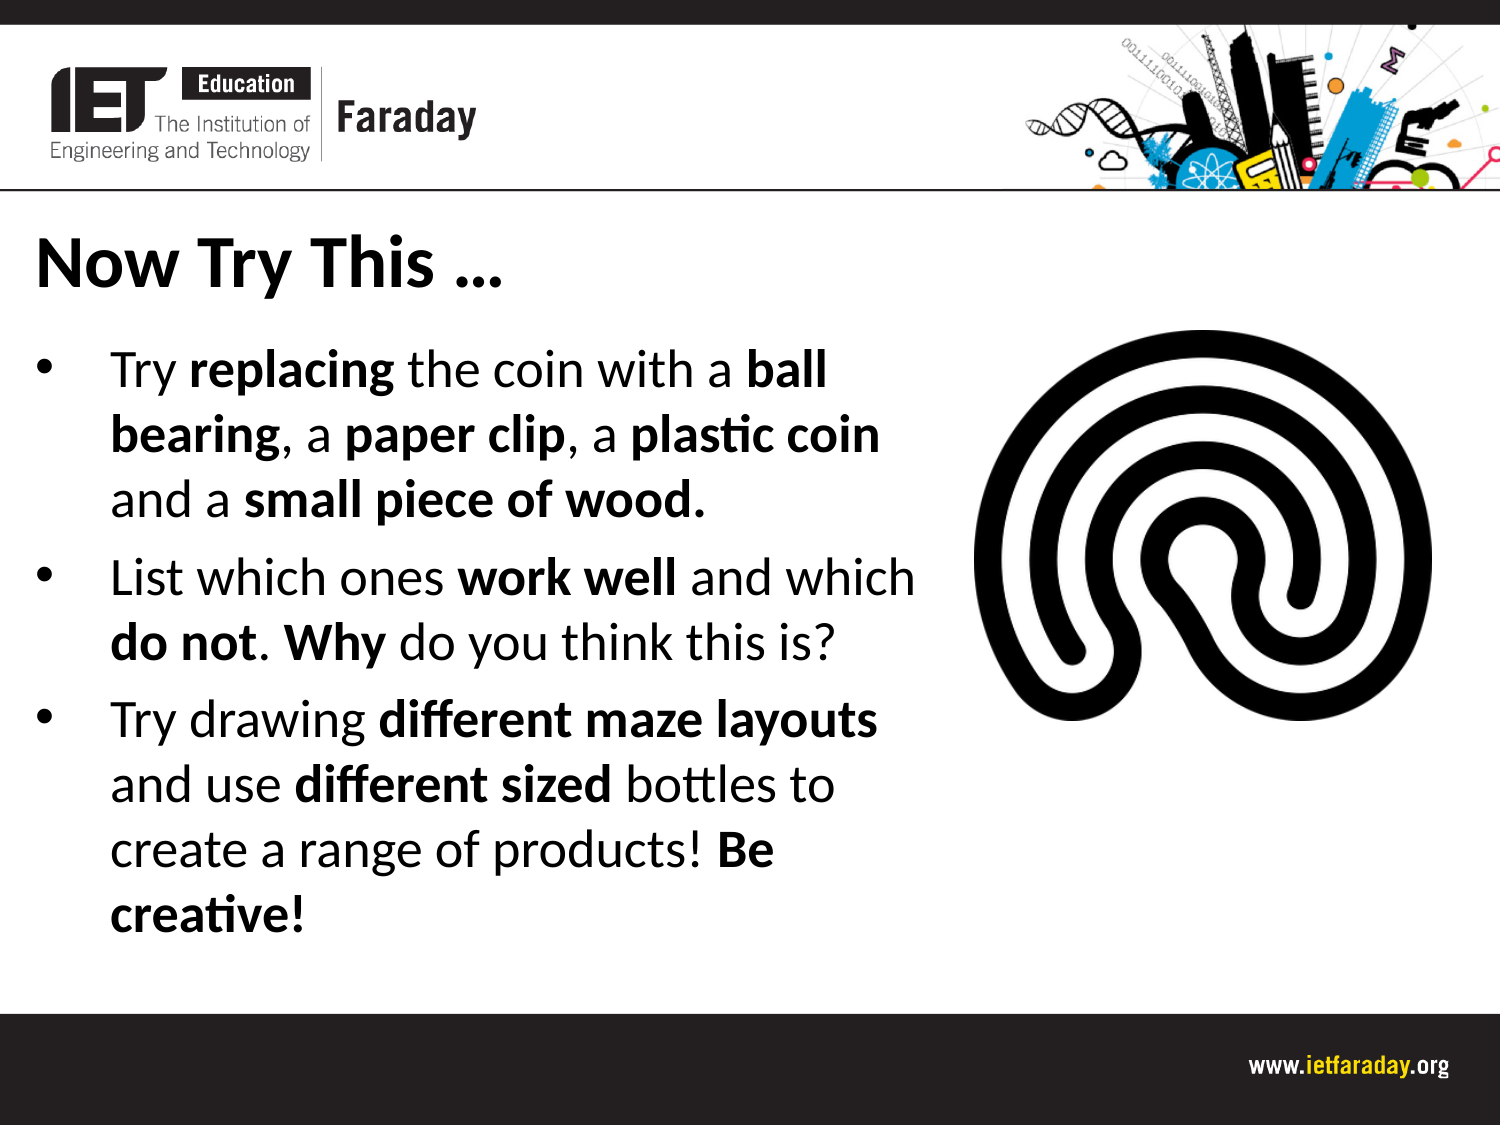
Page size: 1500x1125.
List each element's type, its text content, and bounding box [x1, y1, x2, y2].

picture [0, 0, 1500, 1125]
text_box Try replacing the coin with a ball bearing, a paper clip, a plastic coin and a small piece of wood. List which ones work well and which do not. Why do you think this is? Try drawing different maze layouts and use different sized bottles to create a range of products! Be creative! [20, 326, 951, 951]
text_box Now Try This … [20, 205, 573, 310]
